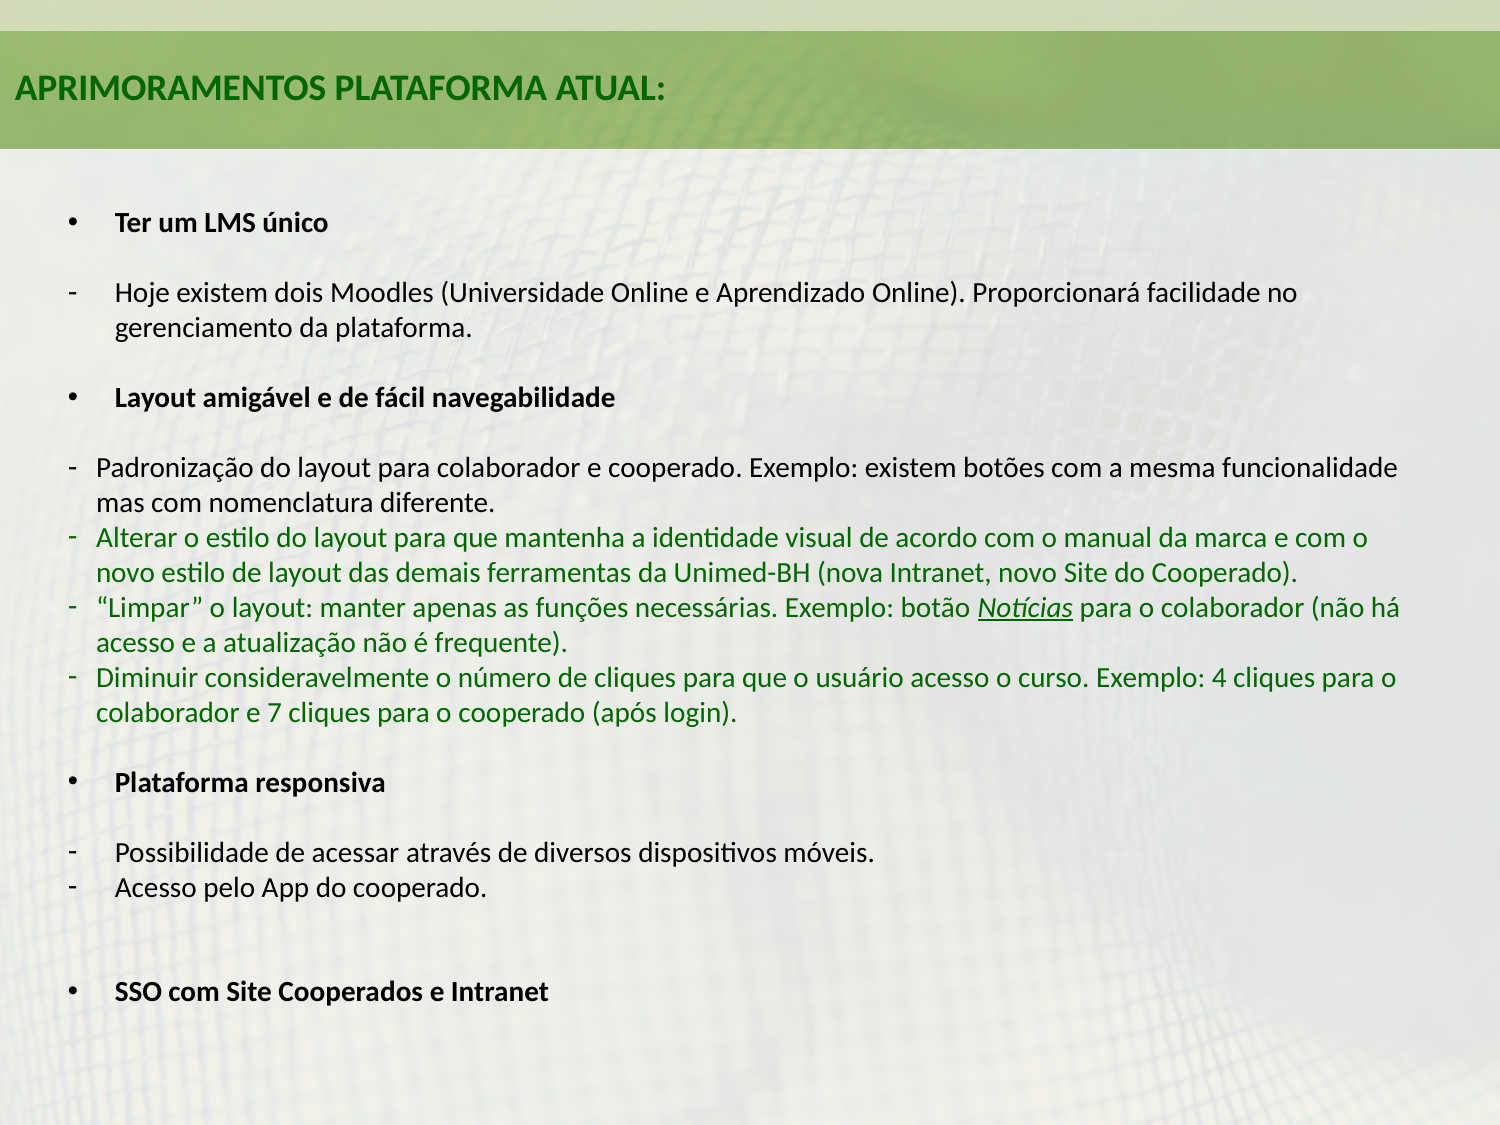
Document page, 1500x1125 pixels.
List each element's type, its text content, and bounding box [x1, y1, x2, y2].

text_box Ter um LMS único Hoje existem dois Moodles (Universidade Online e Aprendizado Online). Proporcionará facilidade no gerenciamento da plataforma. Layout amigável e de fácil navegabilidade Padronização do layout para colaborador e cooperado. Exemplo: existem botões com a mesma funcionalidade mas com nomenclatura diferente. Alterar o estilo do layout para que mantenha a identidade visual de acordo com o manual da marca e com o novo estilo de layout das demais ferramentas da Unimed-BH (nova Intranet, novo Site do Cooperado). “Limpar” o layout: manter apenas as funções necessárias. Exemplo: botão Notícias para o colaborador (não há acesso e a atualização não é frequente). Diminuir consideravelmente o número de cliques para que o usuário acesso o curso. Exemplo: 4 cliques para o colaborador e 7 cliques para o cooperado (após login). Plataforma responsiva Possibilidade de acessar através de diversos dispositivos móveis. Acesso pelo App do cooperado. SSO com Site Cooperados e Intranet [53, 196, 1436, 1016]
text_box APRIMORAMENTOS PLATAFORMA ATUAL: [0, 55, 1251, 116]
